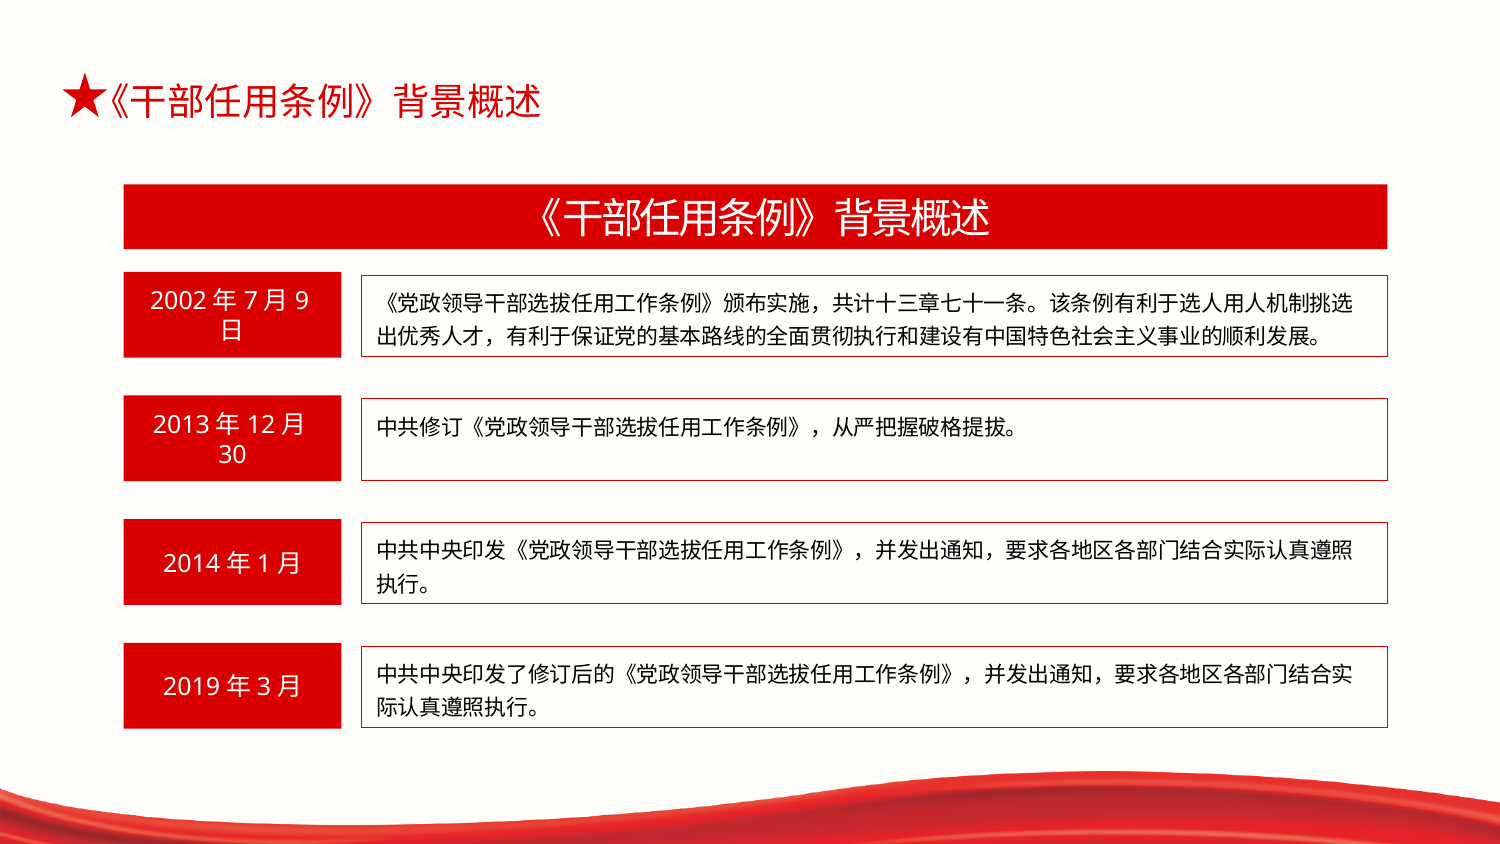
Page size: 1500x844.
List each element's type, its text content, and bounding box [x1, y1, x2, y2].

text_box 《干部任用条例》背景概述 [123, 184, 1388, 250]
picture [0, 771, 1500, 844]
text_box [123, 395, 1388, 482]
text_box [123, 271, 1388, 358]
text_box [123, 642, 1388, 729]
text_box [123, 519, 1388, 605]
